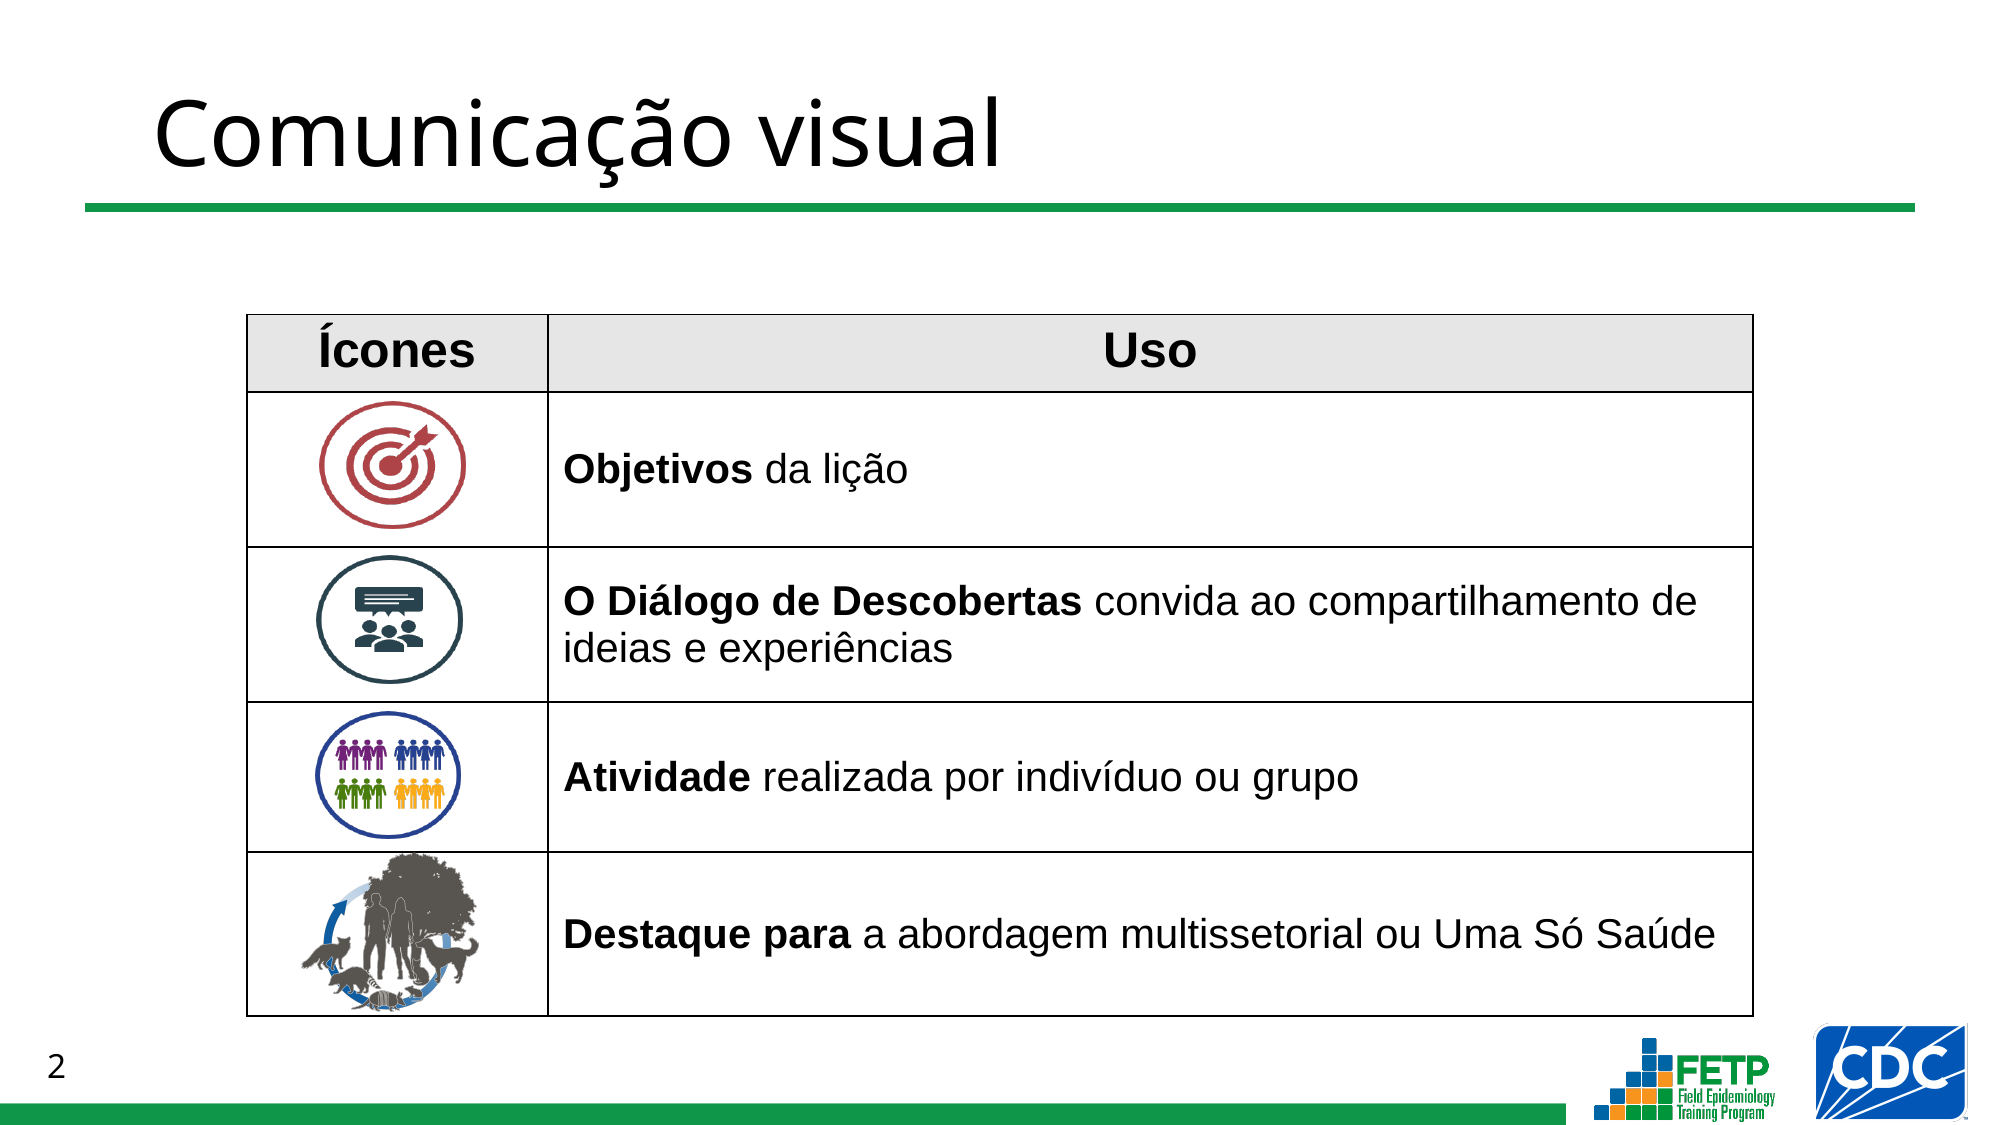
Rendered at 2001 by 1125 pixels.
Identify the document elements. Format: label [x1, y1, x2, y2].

picture [316, 555, 463, 684]
picture [1594, 1038, 1775, 1122]
picture [319, 401, 466, 529]
picture [1813, 1023, 1968, 1122]
picture [295, 851, 480, 1039]
picture [315, 711, 461, 839]
